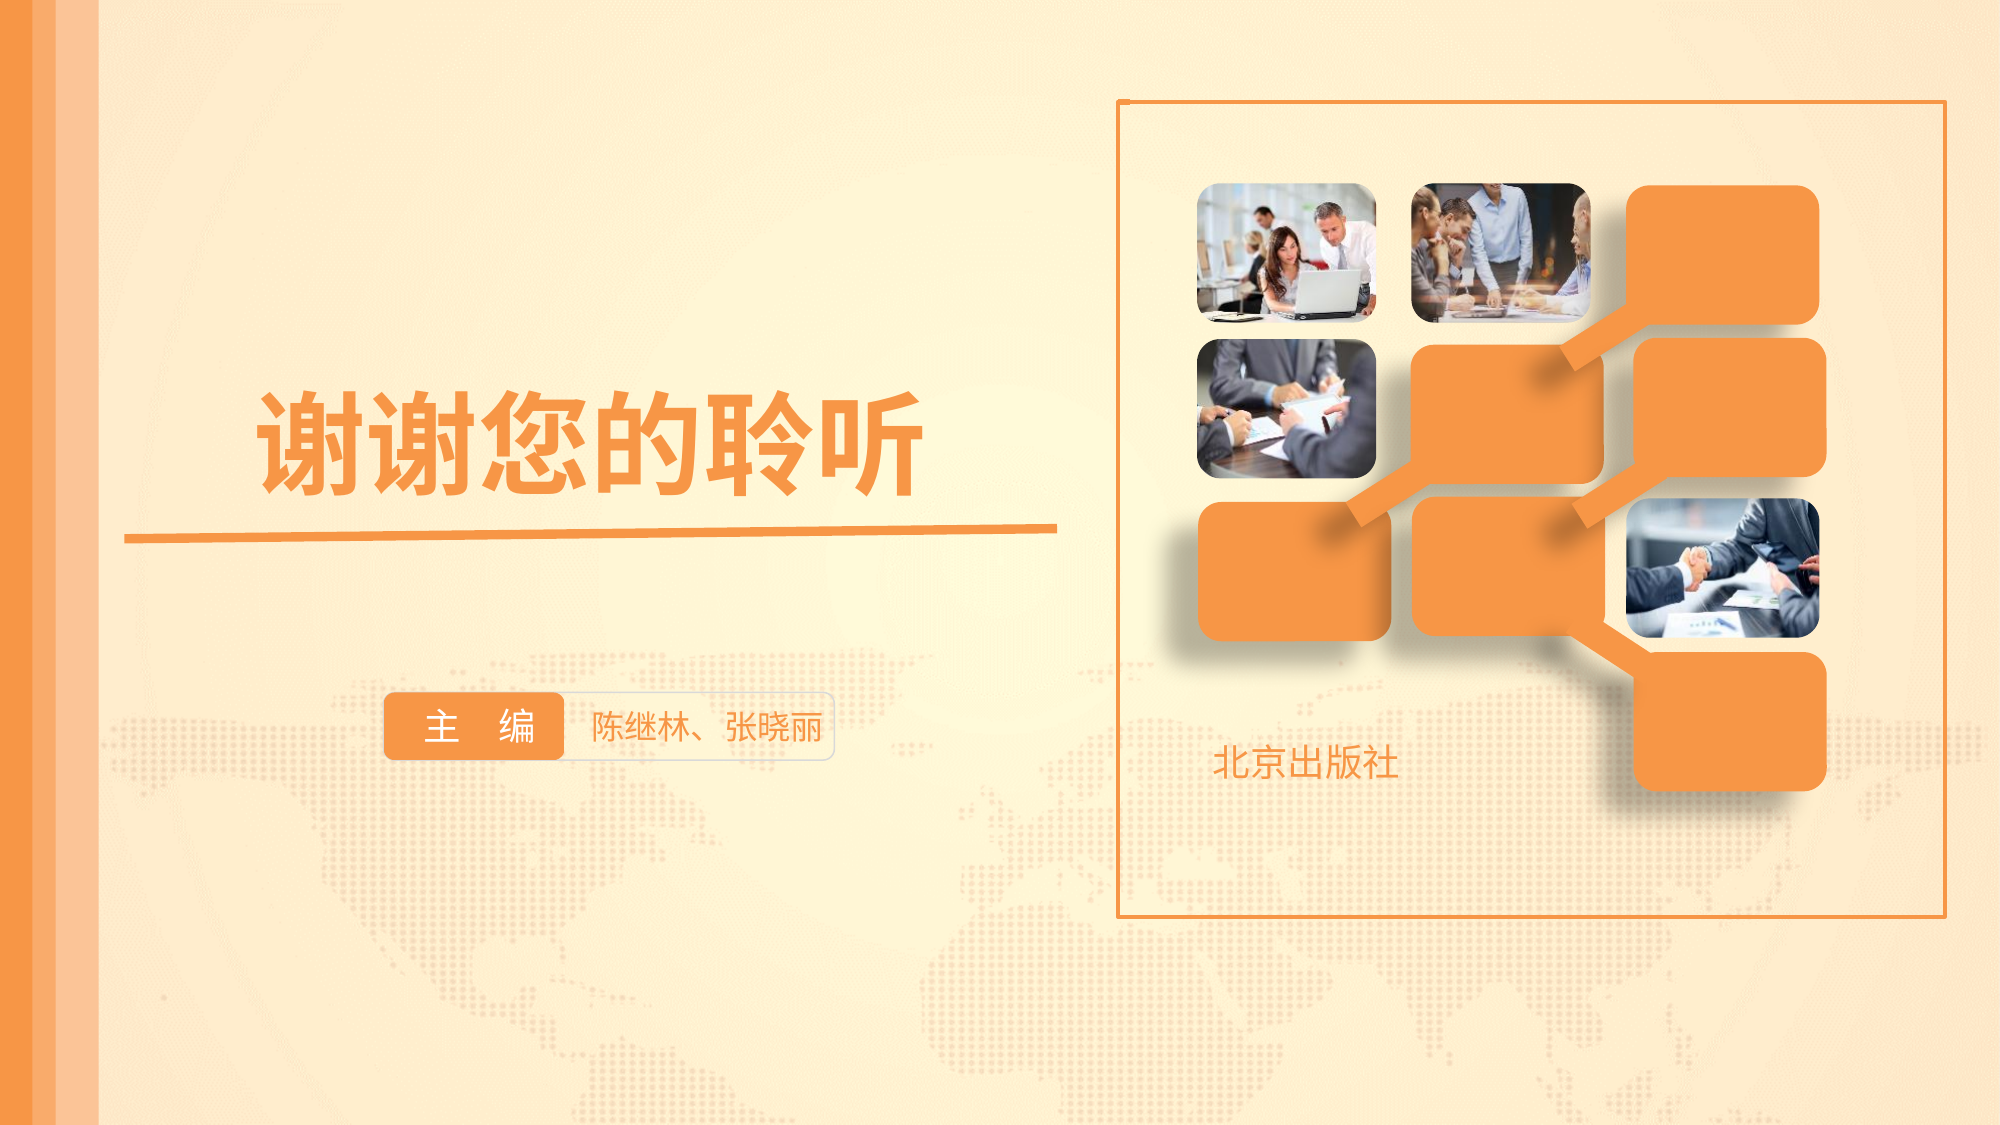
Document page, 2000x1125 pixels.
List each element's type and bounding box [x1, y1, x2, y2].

text_box [1411, 337, 1827, 792]
text_box [124, 528, 1058, 539]
text_box [383, 692, 835, 761]
picture [0, 0, 2000, 1125]
text_box [1197, 185, 1820, 642]
